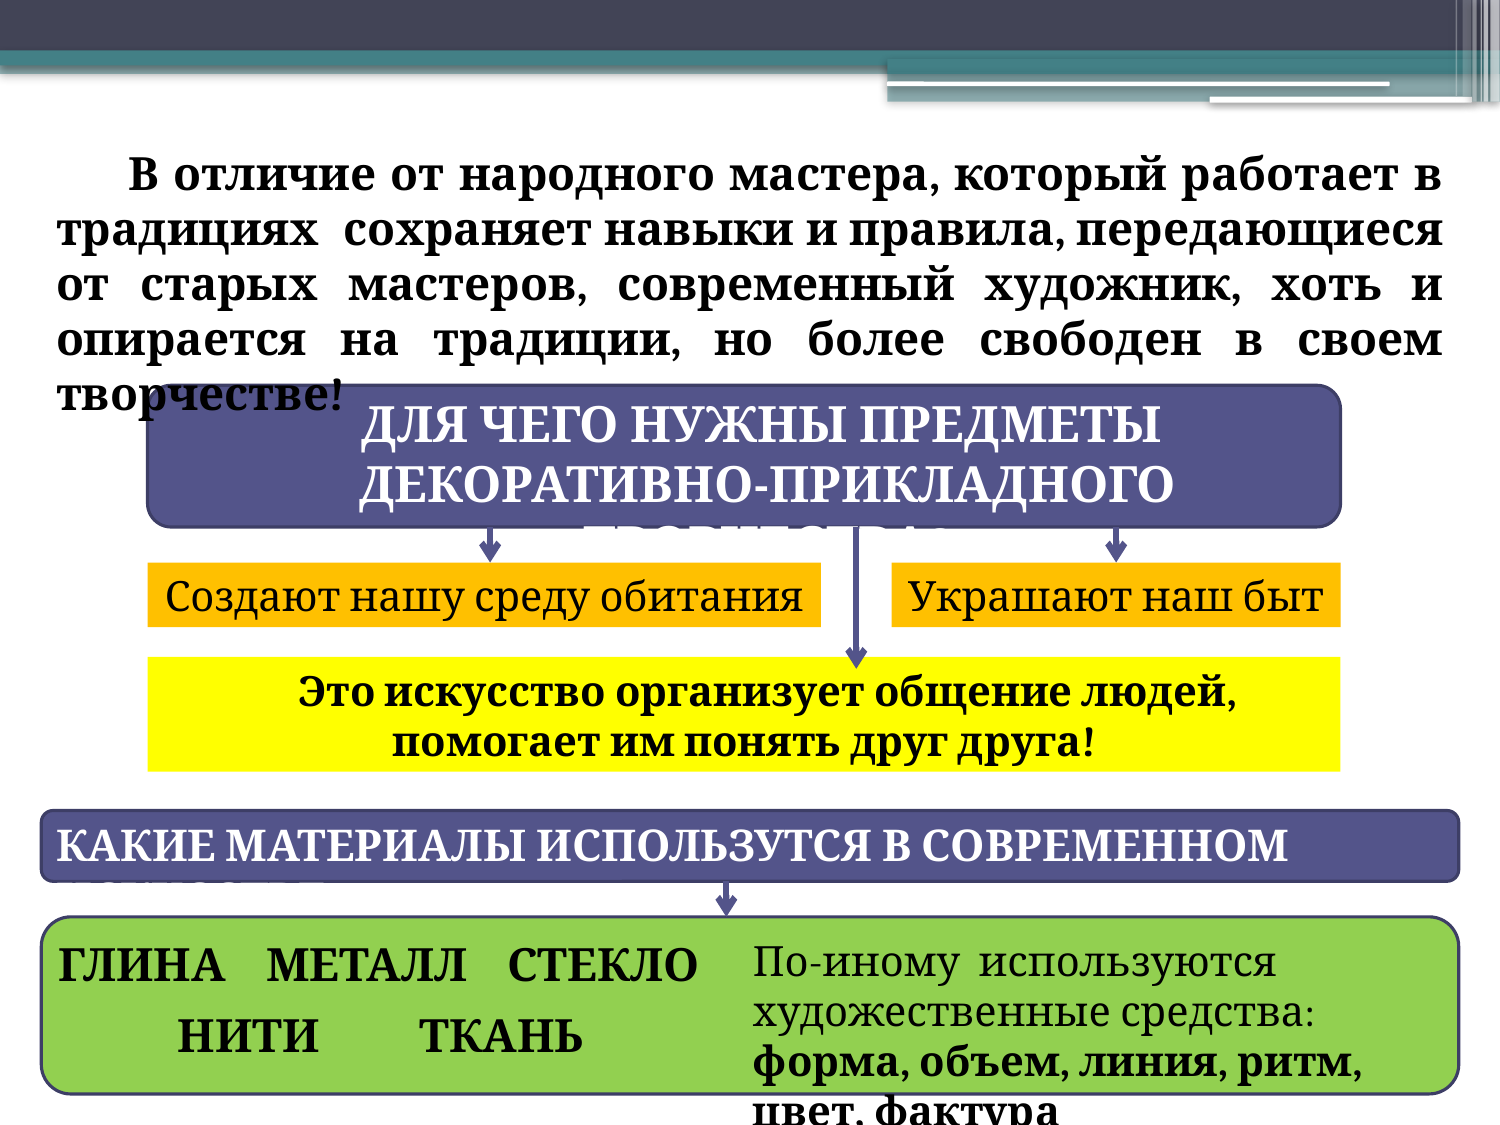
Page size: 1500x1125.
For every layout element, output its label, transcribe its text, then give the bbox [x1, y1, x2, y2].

text_box НИТИ [123, 999, 384, 1070]
text_box В отличие от народного мастера, который работает в традициях сохраняет навыки и правила, передающиеся от старых мастеров, современный художник, хоть и опирается на традиции, но более свободен в своем творчестве! [41, 137, 1459, 427]
text_box По-иному используются художественные средства: форма, объем, линия, ритм, цвет, фактура [738, 927, 1459, 1125]
text_box ГЛИНА [41, 928, 242, 999]
text_box Украшают наш быт [891, 562, 1341, 628]
text_box КАКИЕ МАТЕРИАЛЫ ИСПОЛЬЗУТСЯ В СОВРЕМЕННОМ ИСКУССТВЕ? [41, 810, 1489, 931]
text_box [39, 937, 738, 1096]
text_box ДЛЯ ЧЕГО НУЖНЫ ПРЕДМЕТЫ ДЕКОРАТИВНО-ПРИКЛАДНОГО ТВОРЧЕСТВА? [171, 385, 1365, 580]
text_box МЕТАЛЛ [242, 928, 478, 999]
text_box Это искусство организует общение людей, помогает им понять друг друга! [147, 656, 1341, 772]
text_box Создают нашу среду обитания [147, 562, 821, 628]
text_box ТКАНЬ [384, 999, 632, 1070]
text_box СТЕКЛО [478, 928, 738, 999]
text_box [45, 915, 1454, 928]
text_box [145, 427, 171, 529]
